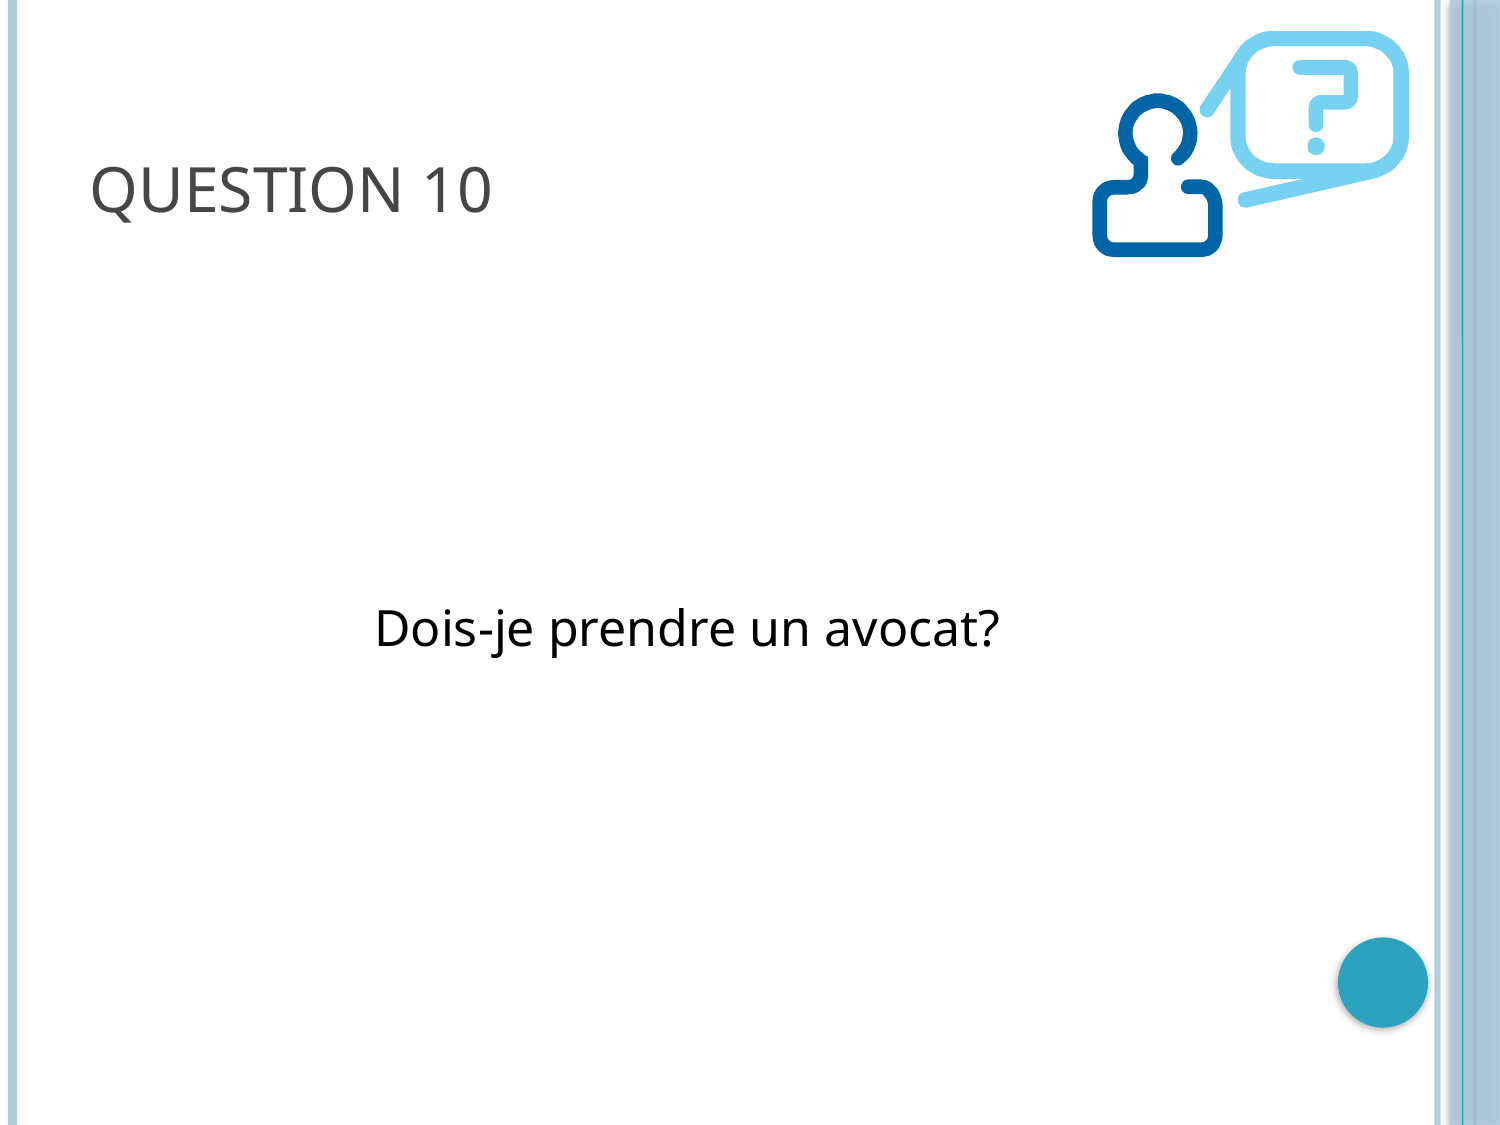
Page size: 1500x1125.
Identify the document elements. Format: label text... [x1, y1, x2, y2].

list Dois-je prendre un avocat? [74, 262, 1301, 1063]
title Question 10 [75, 45, 1086, 233]
picture [1091, 30, 1410, 258]
